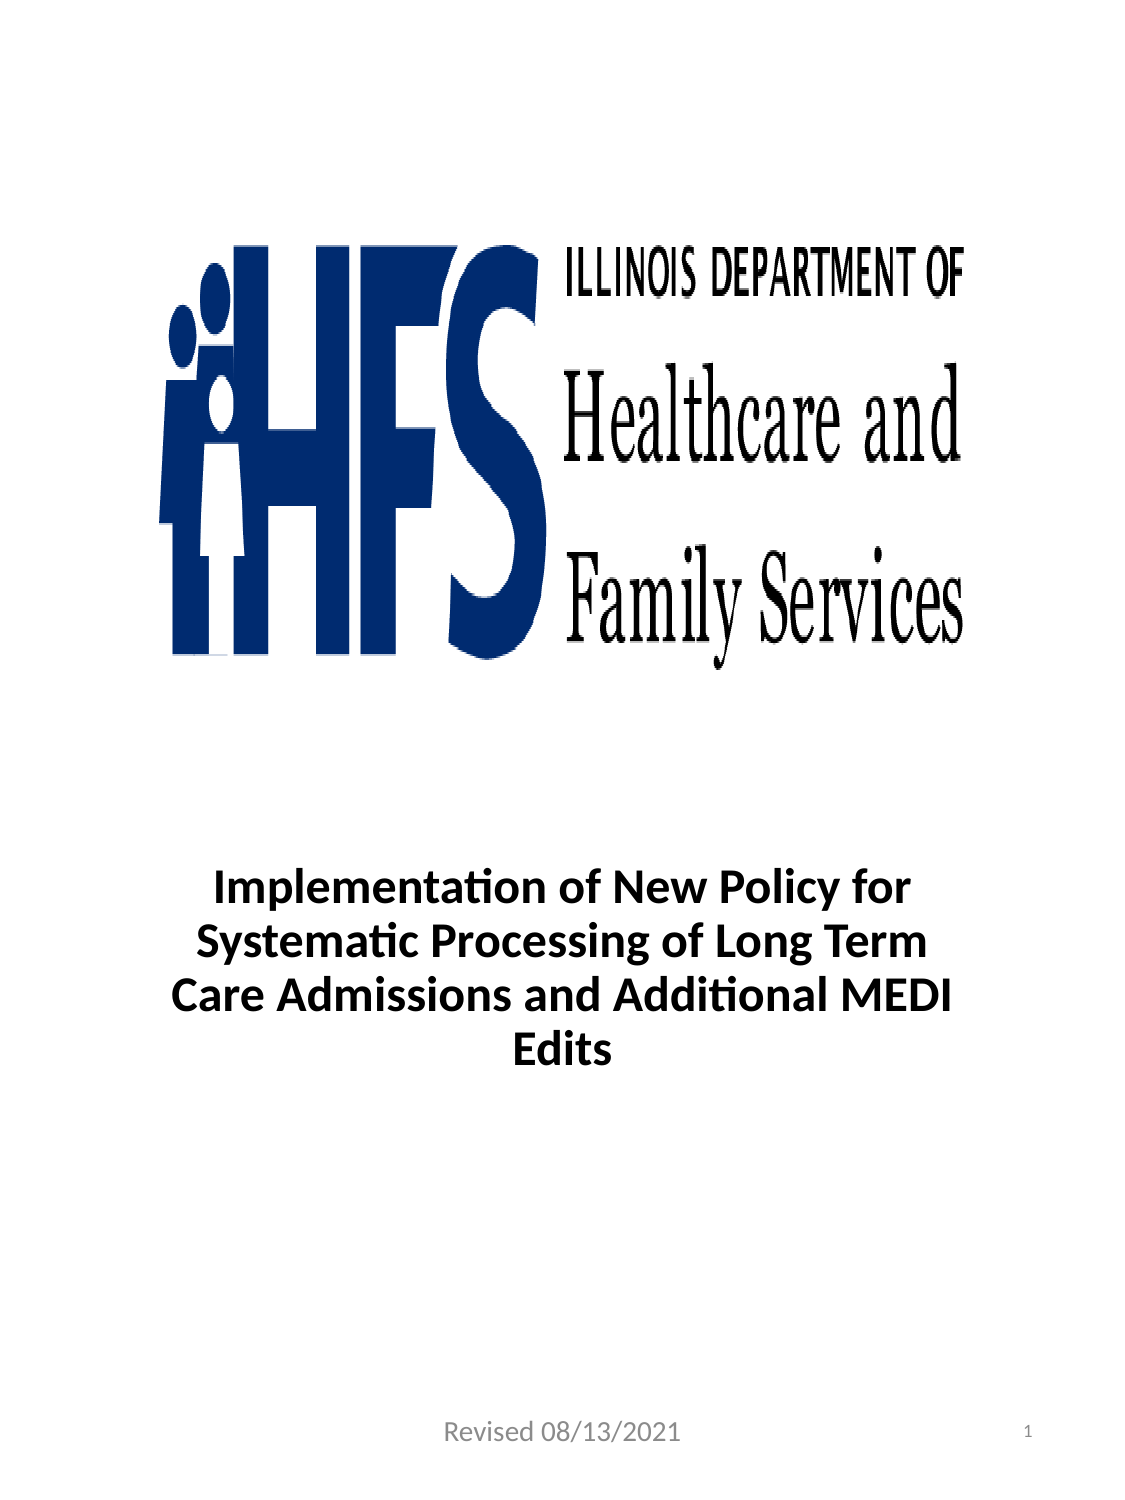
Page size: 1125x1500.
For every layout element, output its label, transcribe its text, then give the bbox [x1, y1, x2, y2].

slide_number 1 [794, 1390, 1048, 1471]
footer Revised 08/13/2021 [372, 1390, 753, 1471]
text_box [159, 245, 966, 677]
subtitle Implementation of New Policy for Systematic Processing of Long Term Care Admissions and Additional MEDI Edits [140, 853, 985, 1255]
